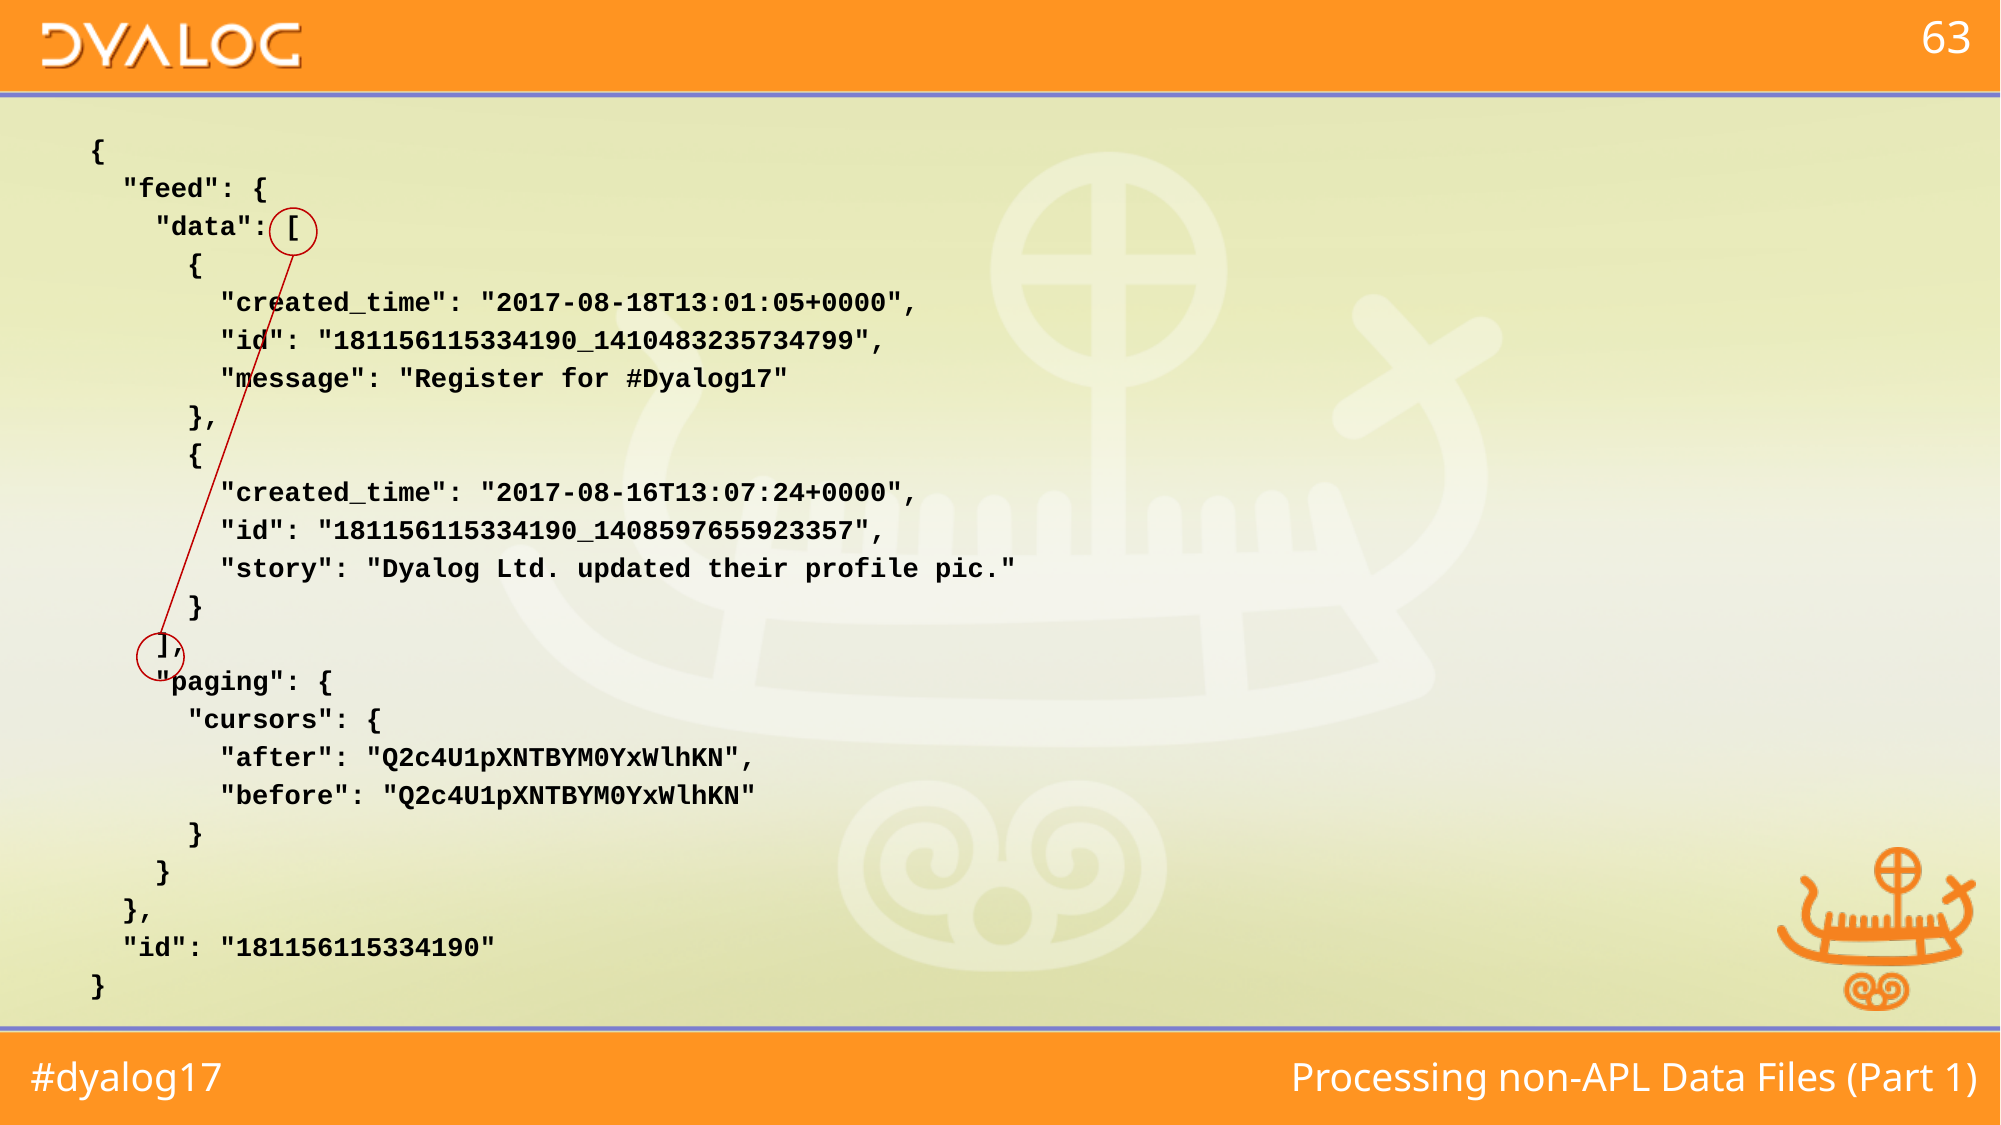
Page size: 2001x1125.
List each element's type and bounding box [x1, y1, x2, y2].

text_box [136, 255, 294, 681]
list [74, 125, 1426, 1011]
picture [0, 0, 2001, 1125]
